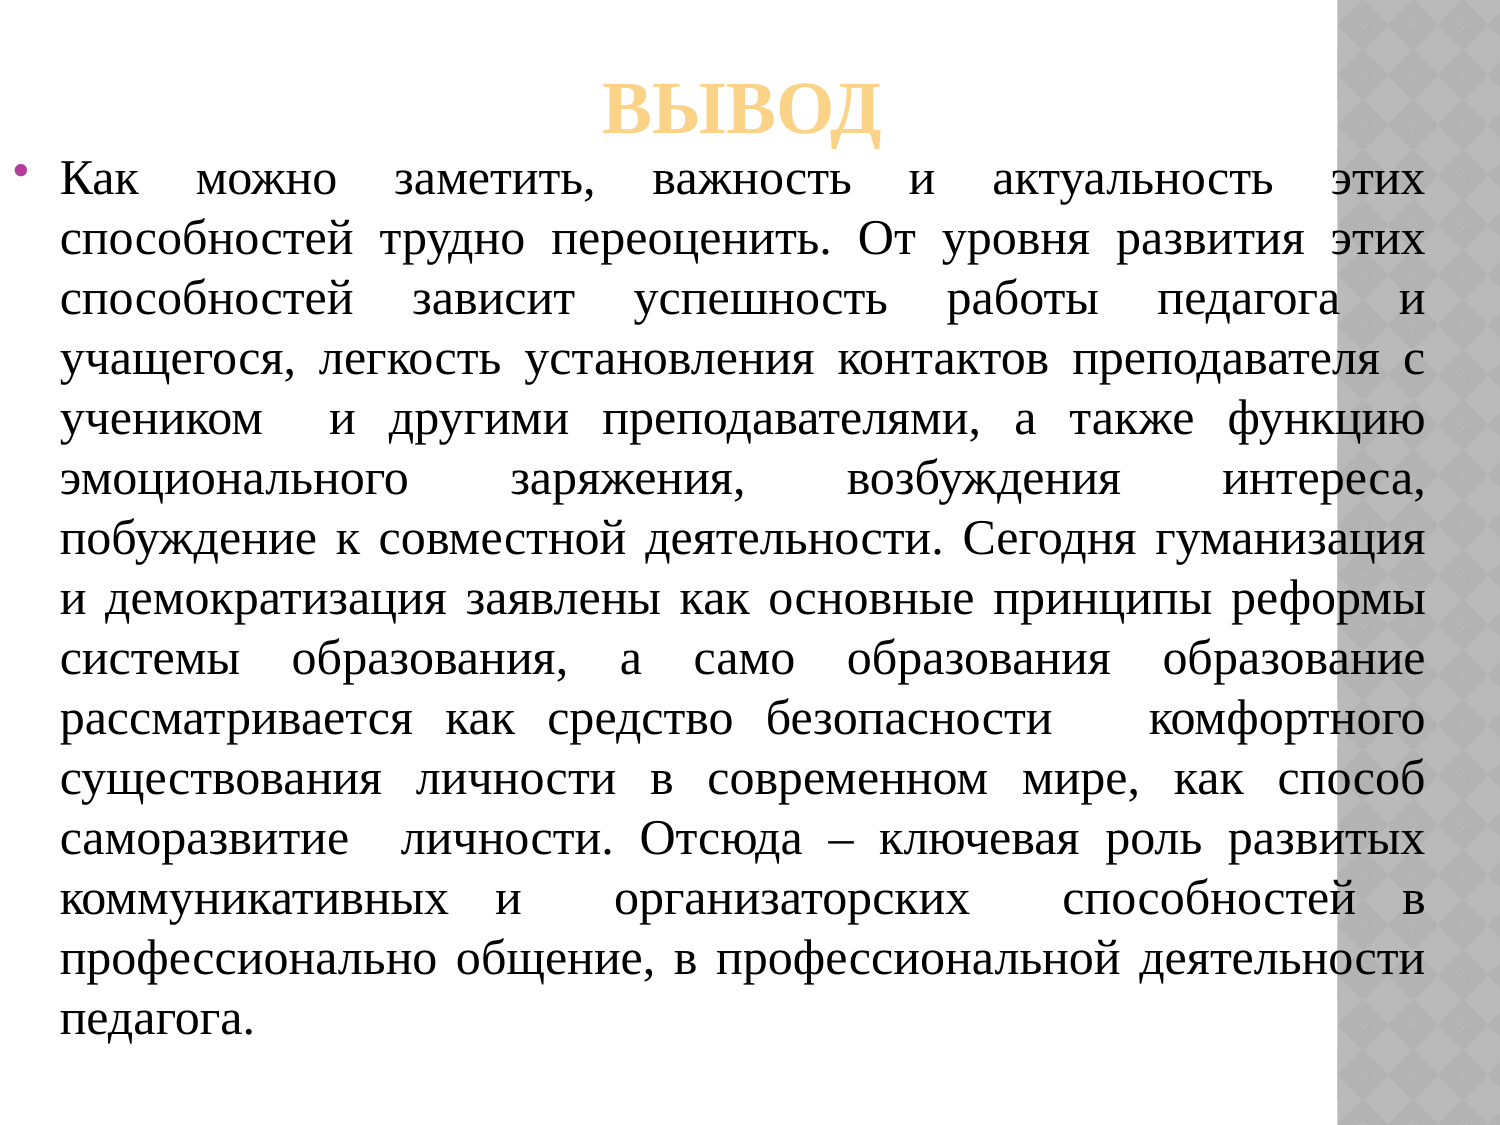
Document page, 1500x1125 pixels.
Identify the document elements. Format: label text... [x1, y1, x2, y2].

list Как можно заметить, важность и актуальность этих способностей трудно переоценить. От уровня развития этих способностей зависит успешность работы педагога и учащегося, легкость установления контактов преподавателя с учеником и другими преподавателями, а также функцию эмоционального заряжения, возбуждения интереса, побуждение к совместной деятельности. Сегодня гуманизация и демократизация заявлены как основные принципы реформы системы образования, а само образования образование рассматривается как средство безопасности комфортного существования личности в современном мире, как способ саморазвитие личности. Отсюда – ключевая роль развитых коммуникативных и организаторских способностей в профессионально общение, в профессиональной деятельности педагога. [0, 137, 1442, 905]
title Вывод [76, 42, 1427, 137]
